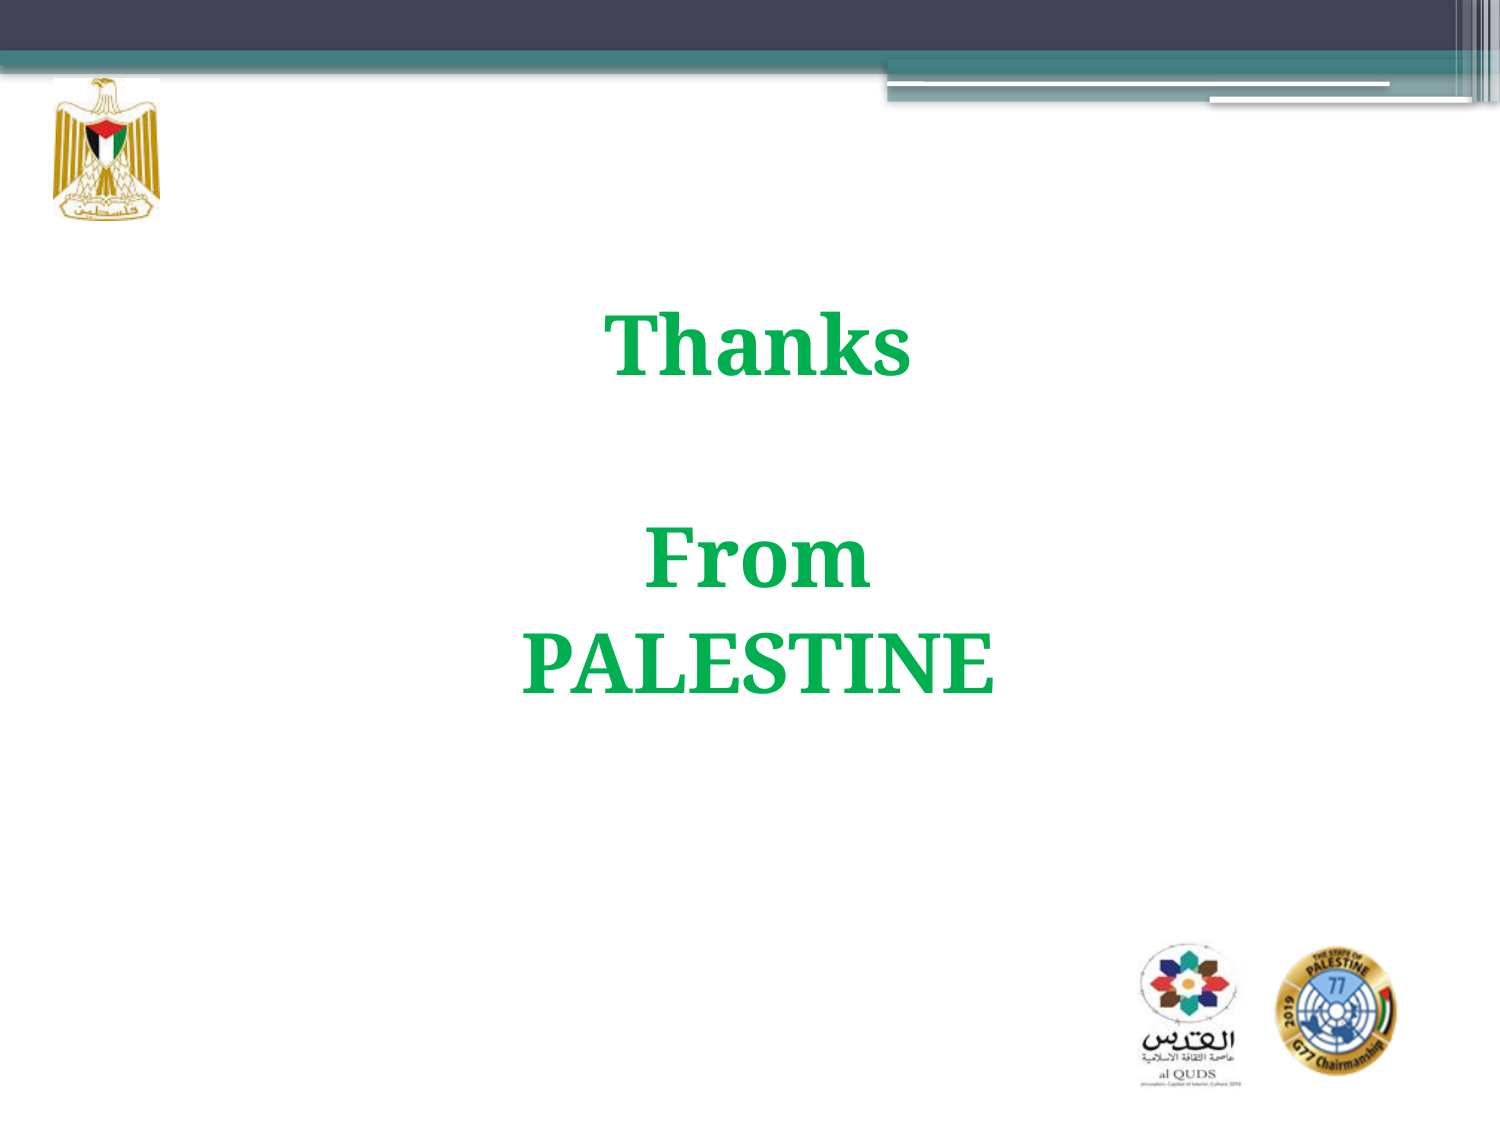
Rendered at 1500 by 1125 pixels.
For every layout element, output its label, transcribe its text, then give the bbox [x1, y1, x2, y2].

picture [1269, 940, 1400, 1083]
picture [52, 77, 160, 221]
picture [1127, 940, 1247, 1090]
list Thanks From PALESTINE [75, 208, 1425, 1079]
